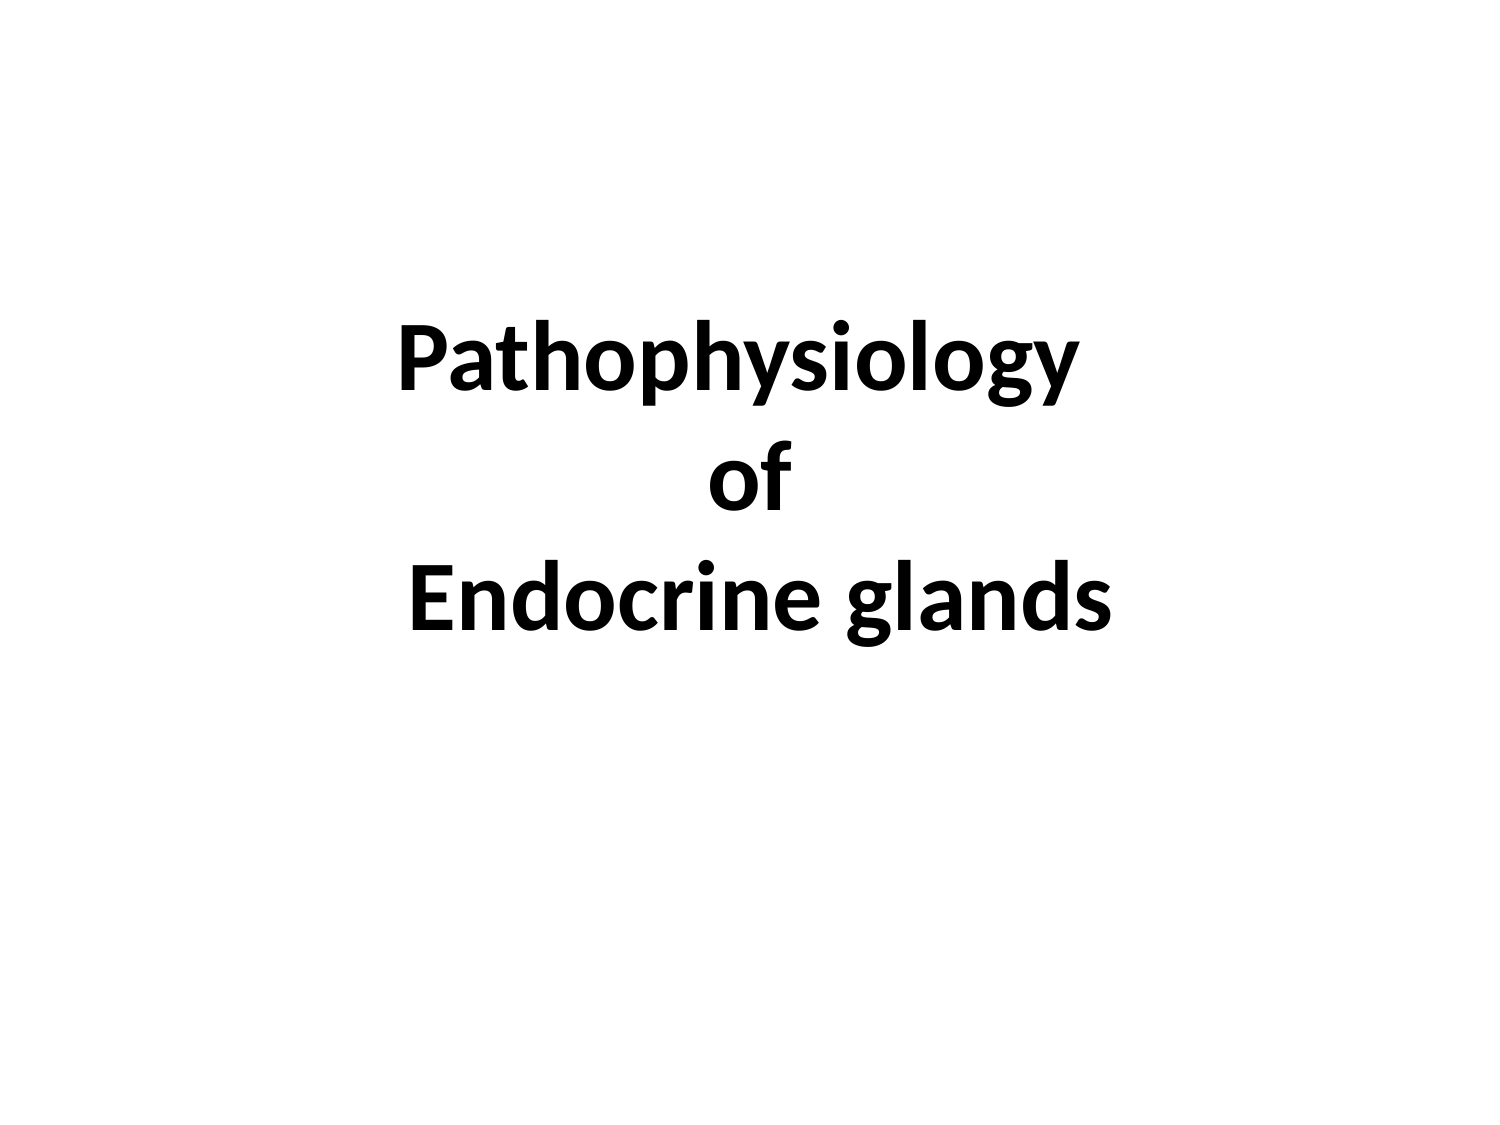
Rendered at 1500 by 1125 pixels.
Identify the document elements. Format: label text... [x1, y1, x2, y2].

title Pathophysiology of Endocrine glands [112, 349, 1388, 591]
